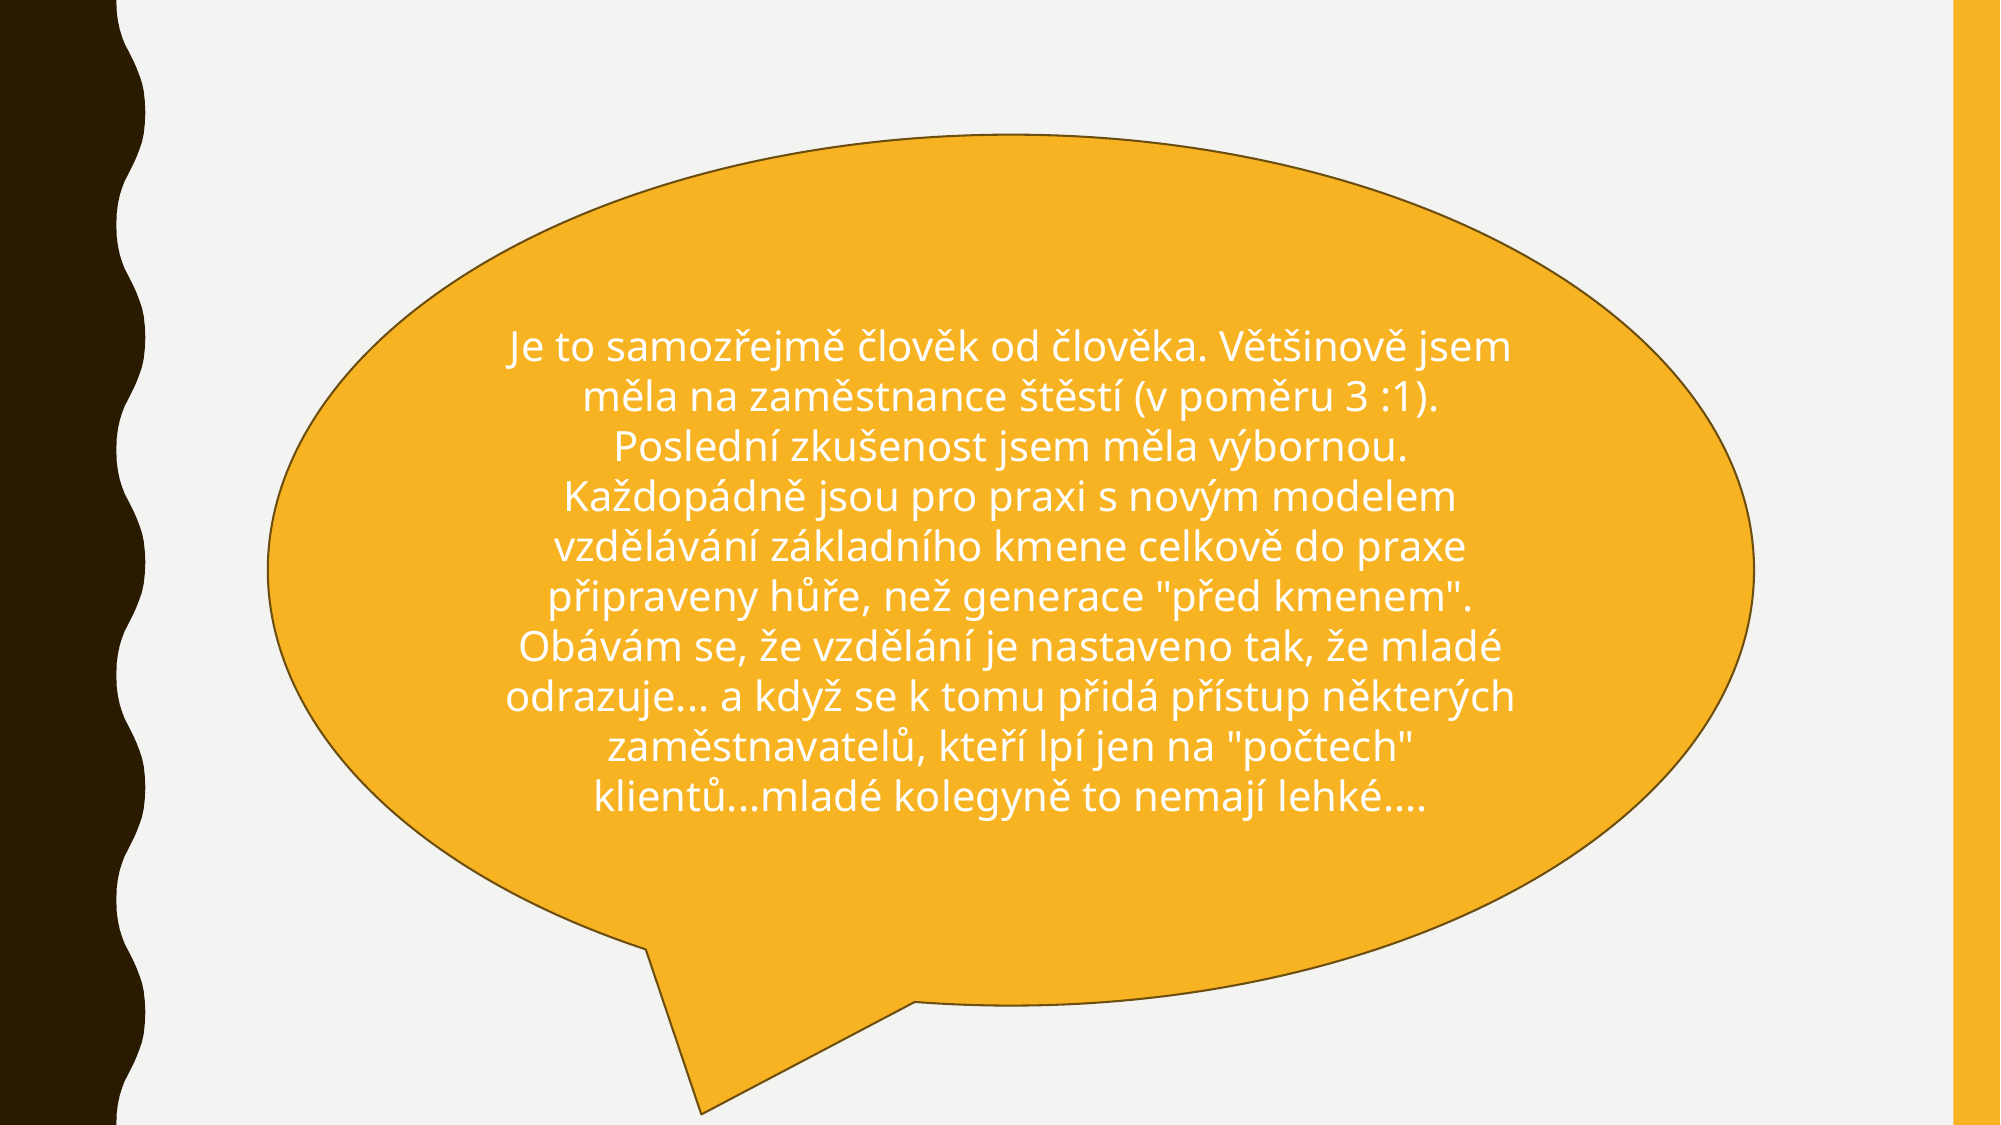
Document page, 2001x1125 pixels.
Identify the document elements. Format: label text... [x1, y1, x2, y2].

text_box Je to samozřejmě člověk od člověka. Většinově jsem měla na zaměstnance štěstí (v poměru 3 :1). Poslední zkušenost jsem měla výbornou. Každopádně jsou pro praxi s novým modelem vzdělávání základního kmene celkově do praxe připraveny hůře, než generace "před kmenem". Obávám se, že vzdělání je nastaveno tak, že mladé odrazuje... a když se k tomu přidá přístup některých zaměstnavatelů, kteří lpí jen na "počtech" klientů...mladé kolegyně to nemají lehké.... [266, 133, 1756, 1116]
